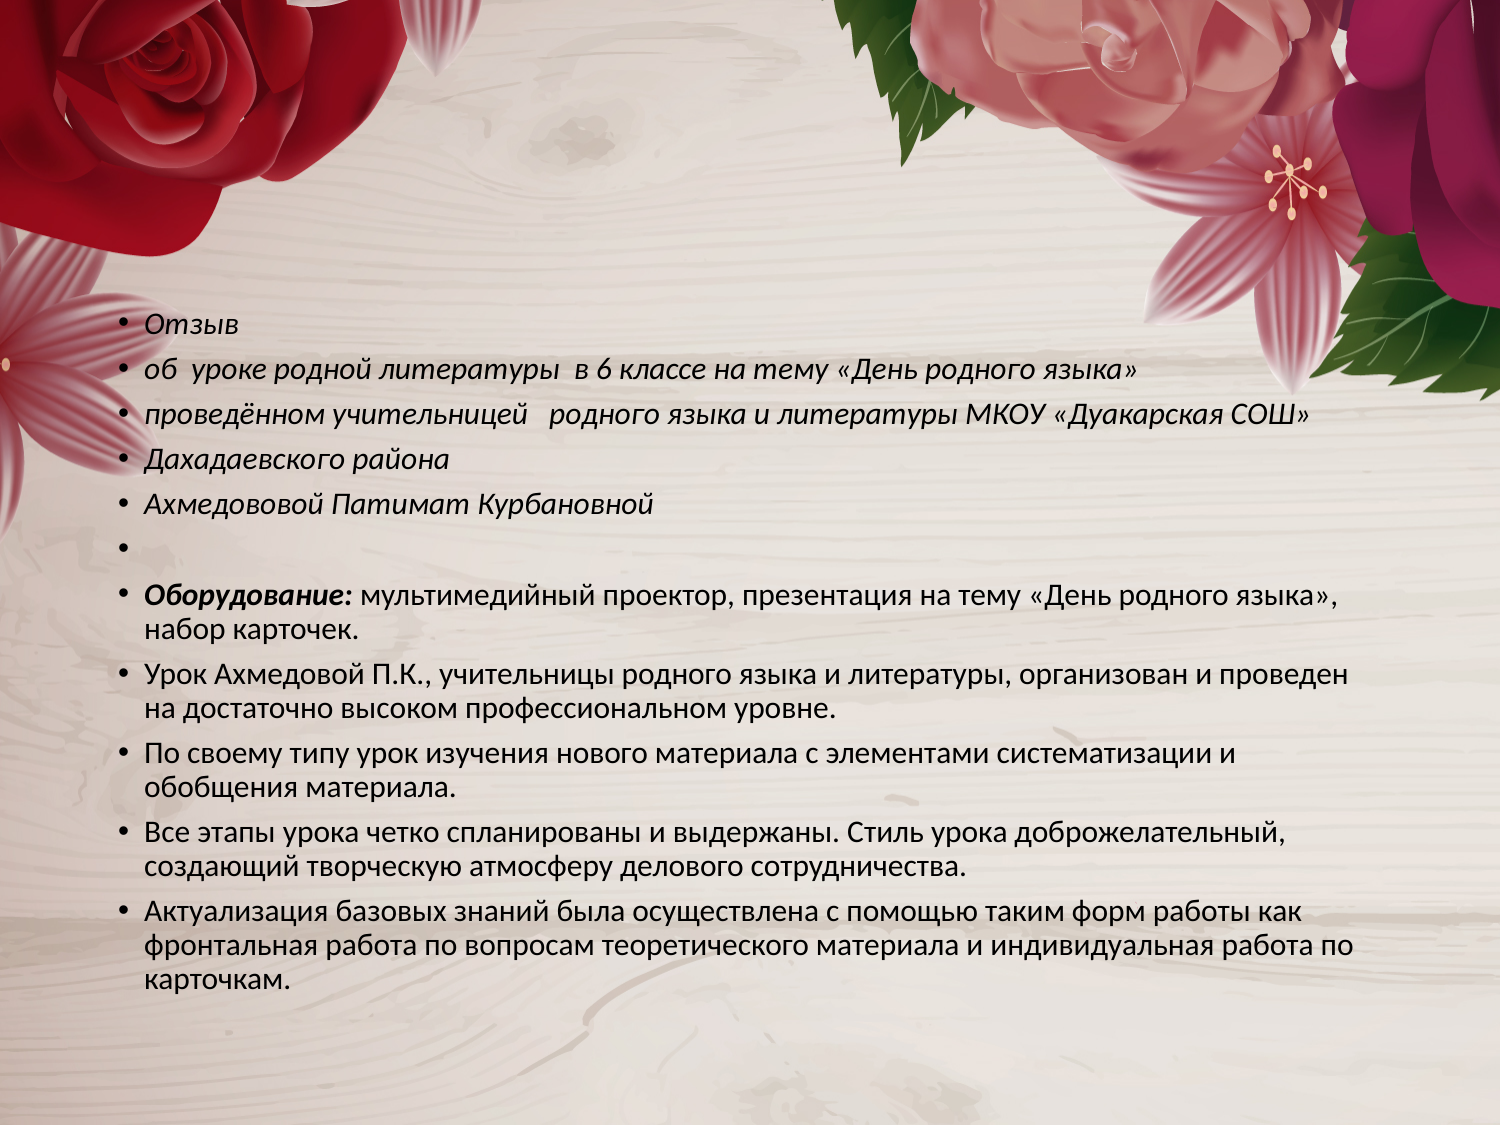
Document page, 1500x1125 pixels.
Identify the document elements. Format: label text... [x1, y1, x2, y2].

picture [0, 0, 1500, 1125]
list Отзыв об уроке родной литературы в 6 классе на тему «День родного языка» проведённом учительницей родного языка и литературы МКОУ «Дуакарская СОШ» Дахадаевского района Ахмедововой Патимат Курбановной Оборудование: мультимедийный проектор, презентация на тему «День родного языка», набор карточек. Урок Ахмедовой П.К., учительницы родного языка и литературы, организован и проведен на достаточно высоком профессиональном уровне. По своему типу урок изучения нового материала с элементами систематизации и обобщения материала. Все этапы урока четко спланированы и выдержаны. Стиль урока доброжелательный, создающий творческую атмосферу делового сотрудничества. Актуализация базовых знаний была осуществлена с помощью таким форм работы как фронтальная работа по вопросам теоретического материала и индивидуальная работа по карточкам. [103, 299, 1397, 1014]
